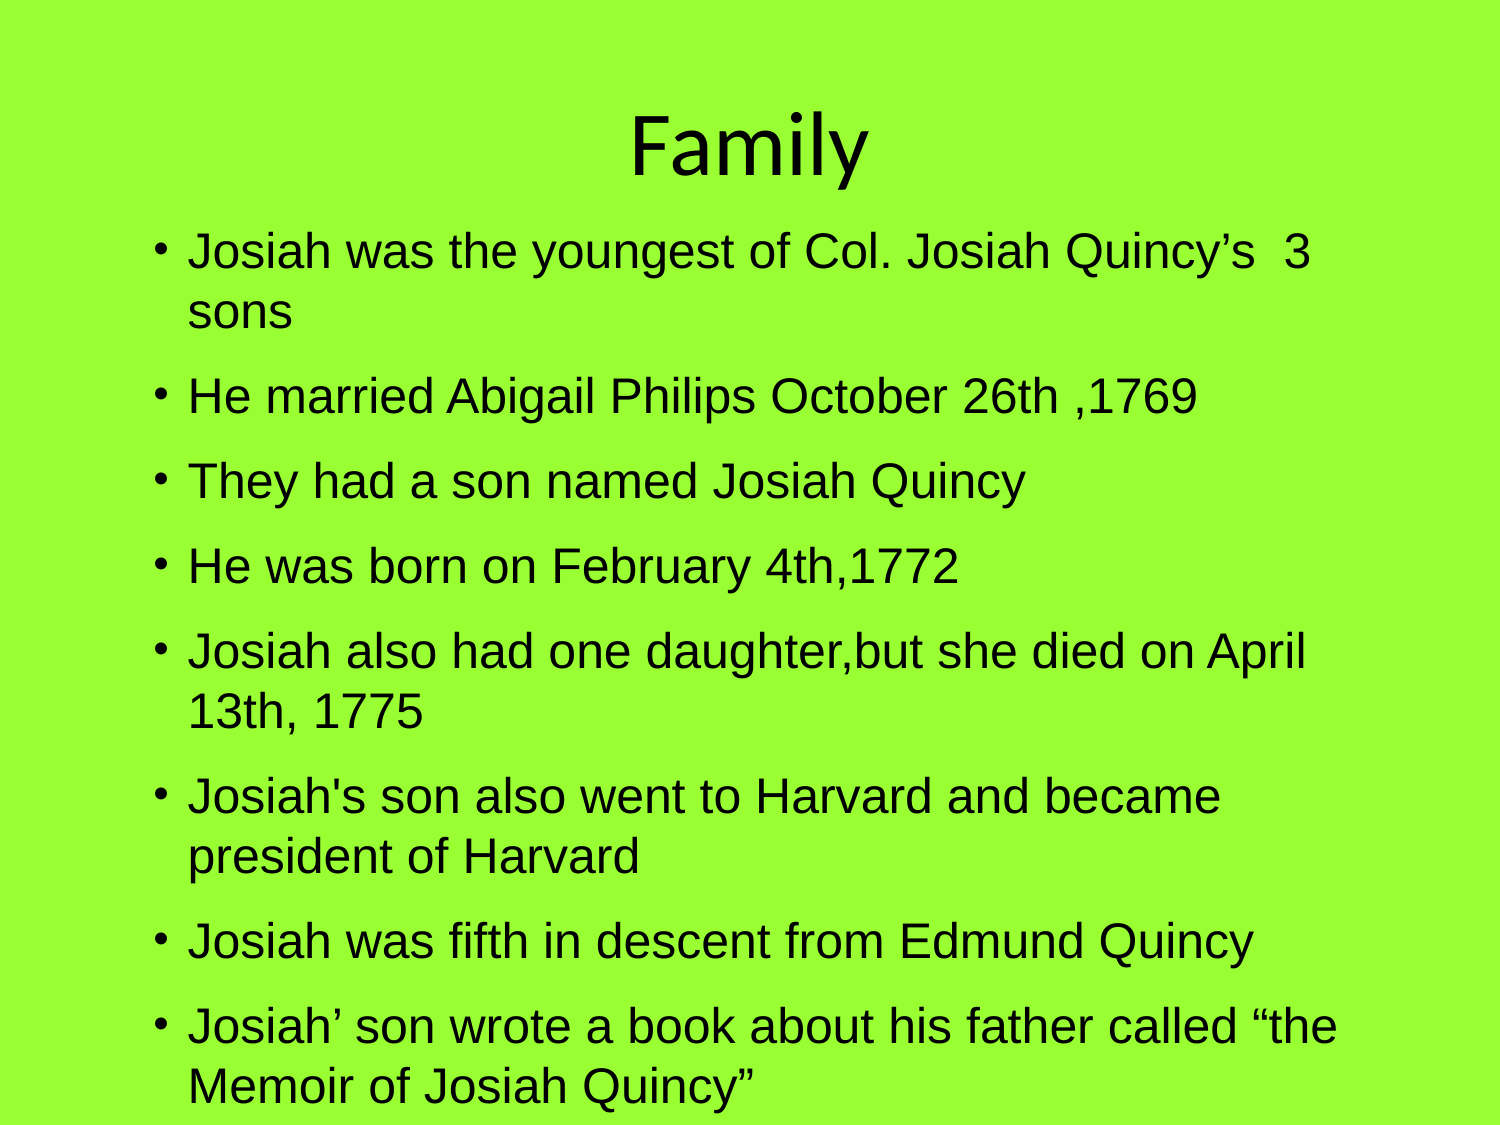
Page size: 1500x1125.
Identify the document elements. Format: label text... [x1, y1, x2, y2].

title Family [74, 44, 1426, 233]
text_box Josiah was the youngest of Col. Josiah Quincy’s 3 sons He married Abigail Philips October 26th ,1769 They had a son named Josiah Quincy He was born on February 4th,1772 Josiah also had one daughter,but she died on April 13th, 1775 Josiah's son also went to Harvard and became president of Harvard Josiah was fifth in descent from Edmund Quincy Josiah’ son wrote a book about his father called “the Memoir of Josiah Quincy” [137, 211, 1438, 1122]
